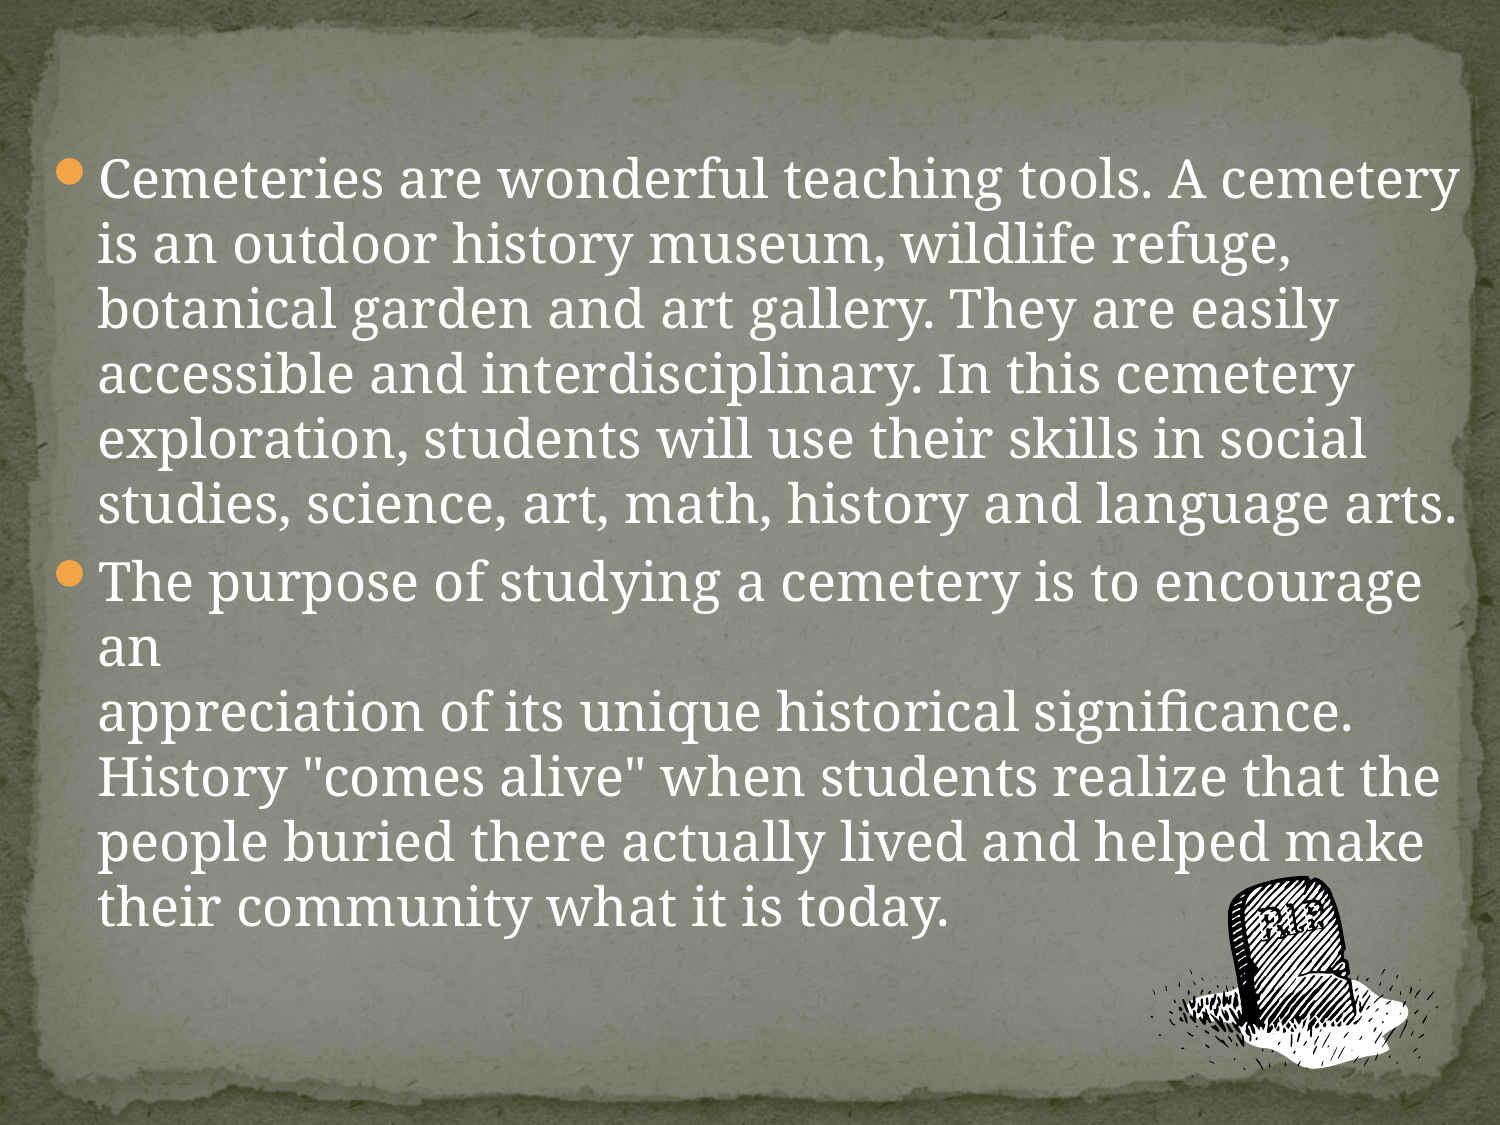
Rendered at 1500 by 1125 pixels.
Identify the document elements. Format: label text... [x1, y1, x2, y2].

picture [1150, 875, 1439, 1077]
list Cemeteries are wonderful teaching tools. A cemetery is an outdoor history museum, wildlife refuge, botanical garden and art gallery. They are easily accessible and interdisciplinary. In this cemetery exploration, students will use their skills in social studies, science, art, math, history and language arts. The purpose of studying a cemetery is to encourage an appreciation of its unique historical significance. History "comes alive" when students realize that the people buried there actually lived and helped make their community what it is today. [37, 137, 1500, 950]
